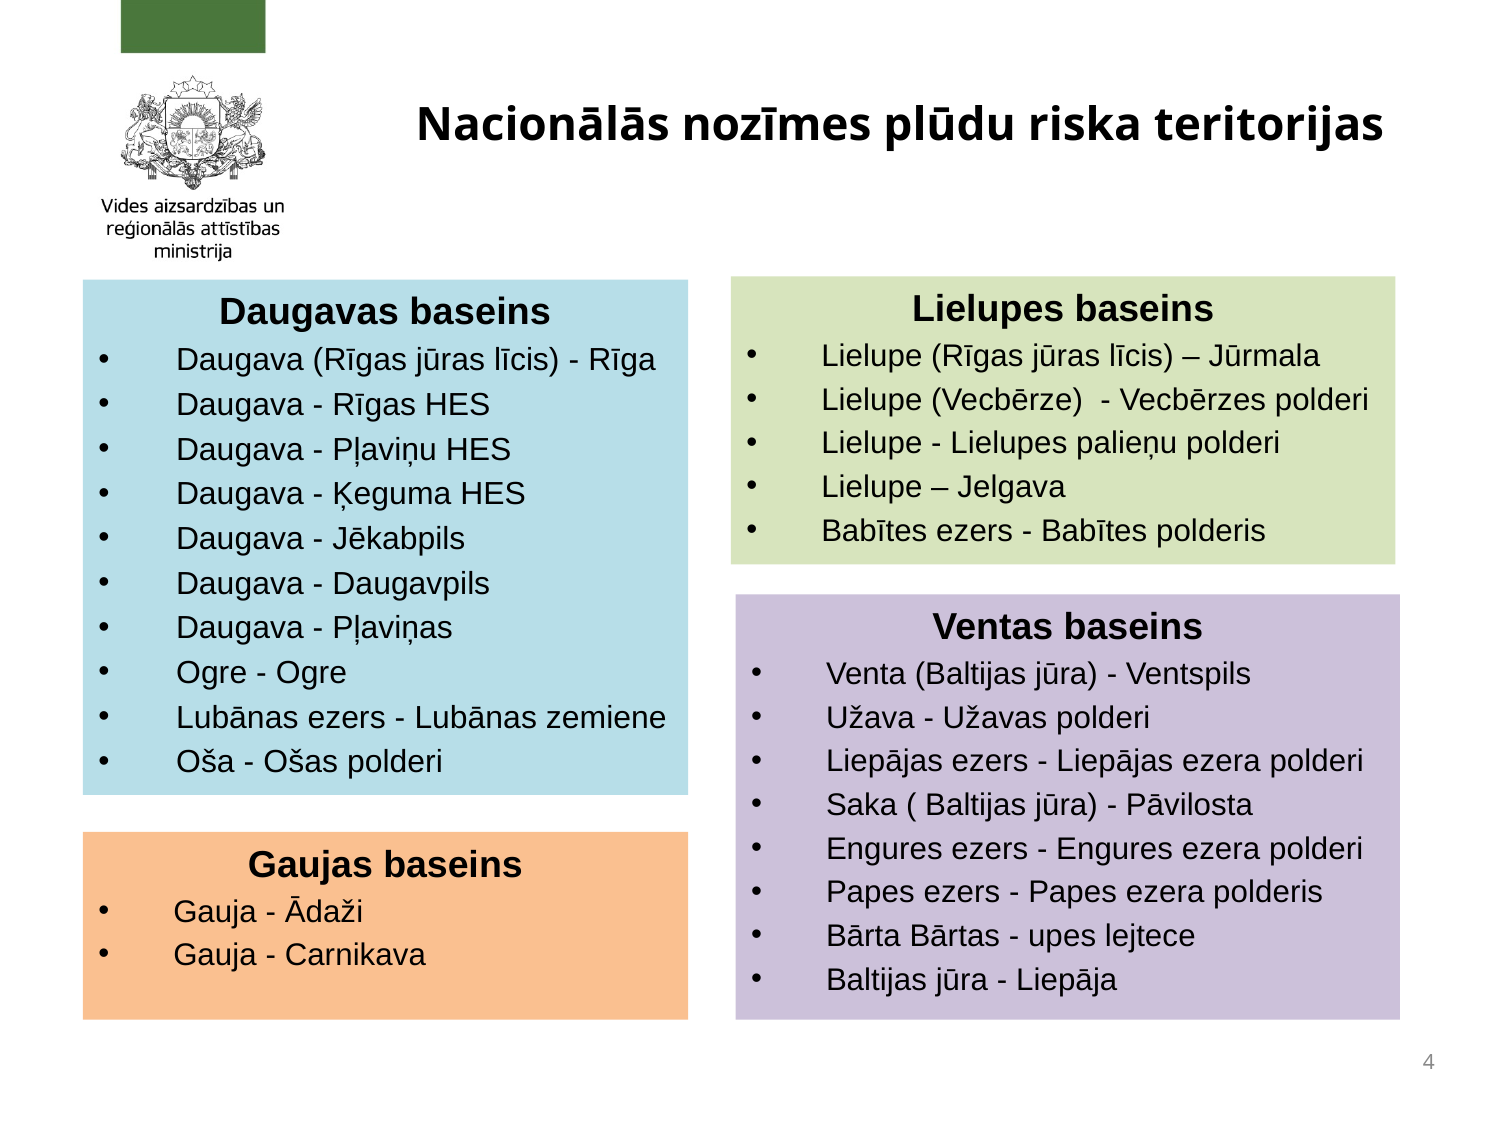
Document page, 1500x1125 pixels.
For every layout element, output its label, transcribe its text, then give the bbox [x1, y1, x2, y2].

text_box Lielupes baseins Lielupe (Rīgas jūras līcis) – Jūrmala Lielupe (Vecbērze) - Vecbērzes polderi Lielupe - Lielupes palieņu polderi Lielupe – Jelgava Babītes ezers - Babītes polderis [730, 276, 1396, 565]
title Nacionālās nozīmes plūdu riska teritorijas [399, 86, 1401, 206]
slide_number 4 [1400, 1037, 1450, 1088]
picture [48, 0, 338, 321]
text_box Gaujas baseins Gauja - Ādaži Gauja - Carnikava [82, 831, 689, 1020]
list Daugavas baseins Daugava (Rīgas jūras līcis) - Rīga Daugava - Rīgas HES Daugava - Pļaviņu HES Daugava - Ķeguma HES Daugava - Jēkabpils Daugava - Daugavpils Daugava - Pļaviņas Ogre - Ogre Lubānas ezers - Lubānas zemiene Oša - Ošas polderi [82, 279, 689, 796]
text_box Ventas baseins Venta (Baltijas jūra) - Ventspils Užava - Užavas polderi Liepājas ezers - Liepājas ezera polderi Saka ( Baltijas jūra) - Pāvilosta Engures ezers - Engures ezera polderi Papes ezers - Papes ezera polderis Bārta Bārtas - upes lejtece Baltijas jūra - Liepāja [735, 594, 1400, 1020]
